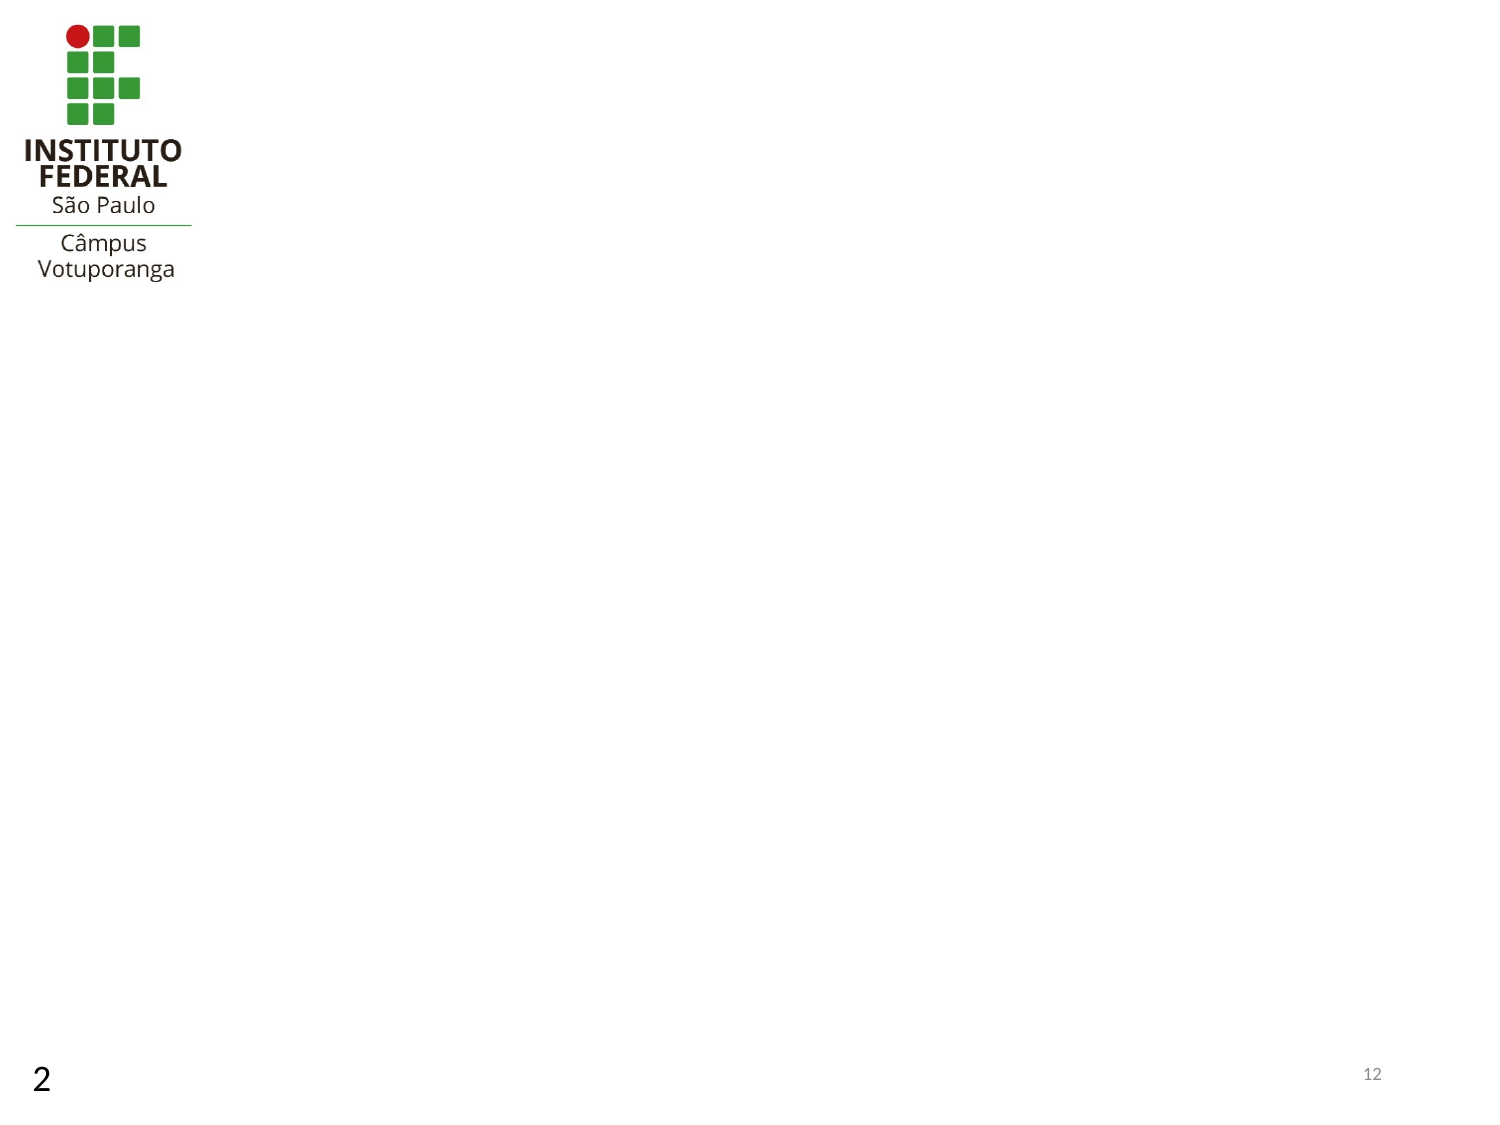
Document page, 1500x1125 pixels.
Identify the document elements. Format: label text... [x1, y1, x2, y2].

slide_number 12 [1059, 1042, 1397, 1103]
picture [8, 16, 198, 289]
text_box 2 [17, 1046, 65, 1107]
